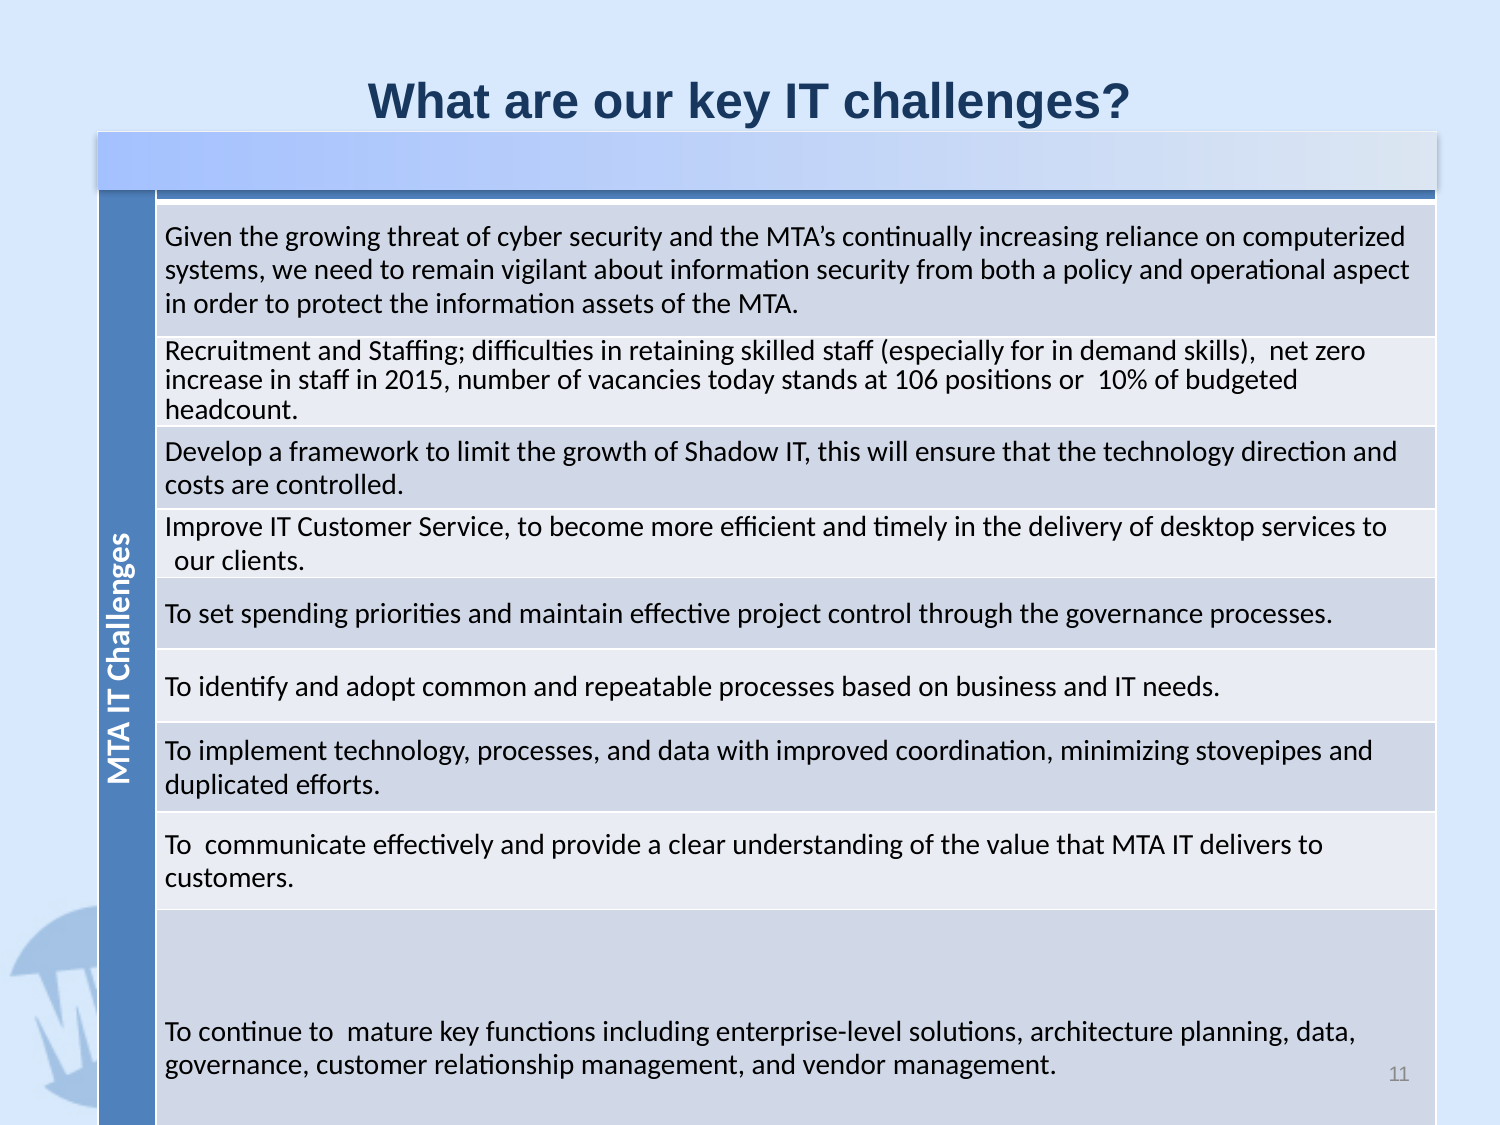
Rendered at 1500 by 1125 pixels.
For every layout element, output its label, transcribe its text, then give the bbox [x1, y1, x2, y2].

table_cell To communicate effectively and provide a clear understanding of the value that MTA IT delivers to customers. [157, 813, 1435, 909]
table_header MTA IT Challenges [99, 197, 155, 1125]
table_cell To identify and adopt common and repeatable processes based on business and IT needs. [157, 650, 1435, 721]
table_cell Given the growing threat of cyber security and the MTA’s continually increasing reliance on computerized systems, we need to remain vigilant about information security from both a policy and operational aspect in order to protect the information assets of the MTA. [157, 205, 1435, 336]
table_cell To continue to mature key functions including enterprise-level solutions, architecture planning, data, governance, customer relationship management, and vendor management. [157, 910, 1435, 1125]
picture [0, 0, 1500, 1125]
table_cell To implement technology, processes, and data with improved coordination, minimizing stovepipes and duplicated efforts. [157, 723, 1435, 811]
table_cell Develop a framework to limit the growth of Shadow IT, this will ensure that the technology direction and costs are controlled. [157, 427, 1435, 508]
text_box 10 [1074, 1042, 1425, 1103]
table_cell Recruitment and Staffing; difficulties in retaining skilled staff (especially for in demand skills), net zero increase in staff in 2015, number of vacancies today stands at 106 positions or 10% of budgeted headcount. [157, 338, 1435, 425]
table_cell Improve IT Customer Service, to become more efficient and timely in the delivery of desktop services to our clients. [157, 510, 1435, 577]
title What are our key IT challenges? [75, 45, 1425, 152]
table_cell To set spending priorities and maintain effective project control through the governance processes. [157, 578, 1435, 648]
text_box [97, 132, 1437, 190]
